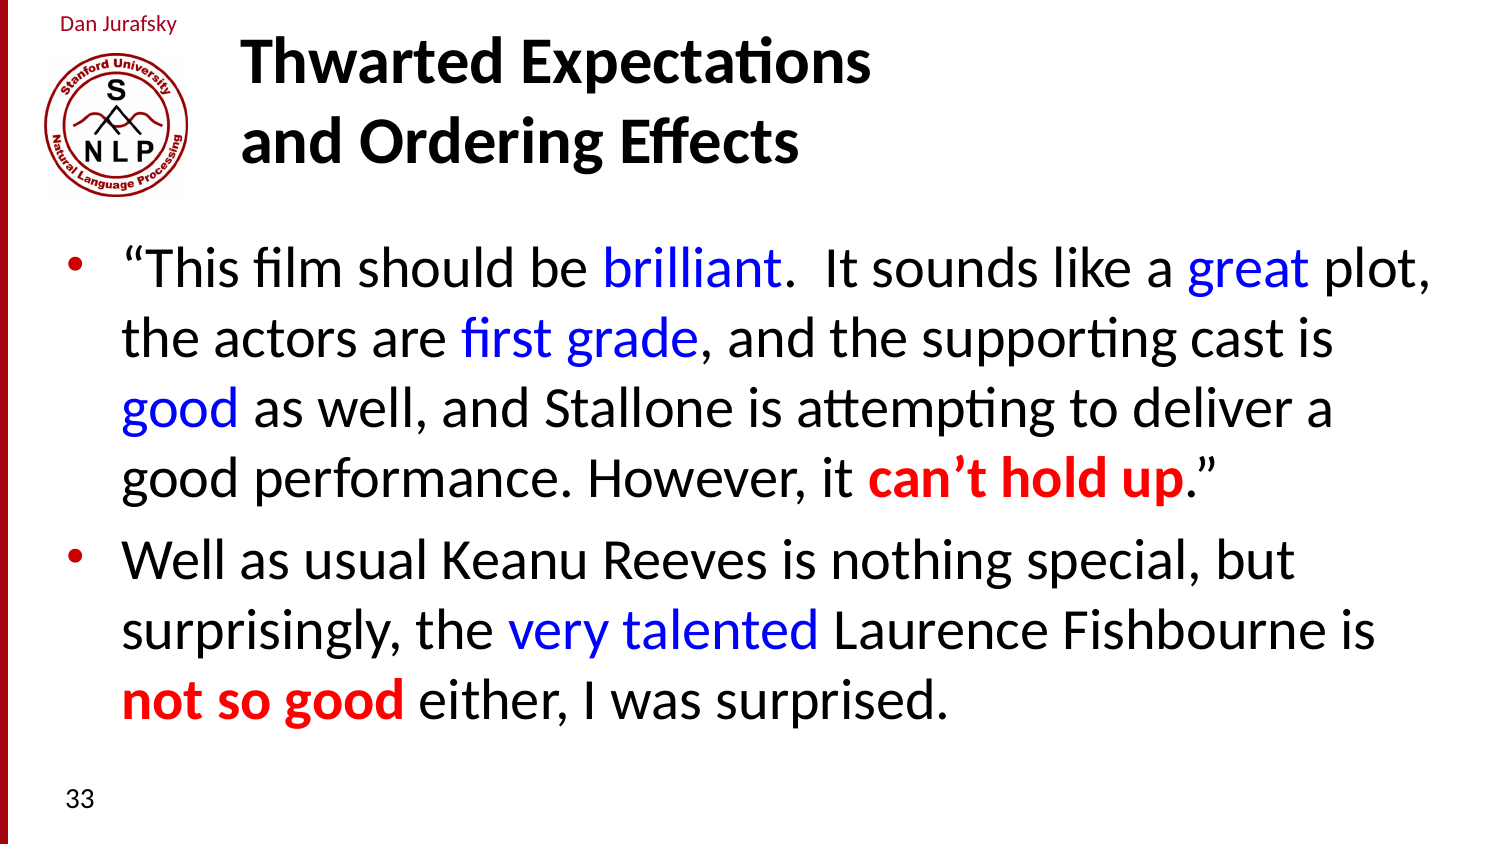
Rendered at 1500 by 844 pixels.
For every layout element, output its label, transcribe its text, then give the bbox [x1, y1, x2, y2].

title Thwarted Expectations and Ordering Effects [225, 62, 1450, 185]
picture [44, 53, 188, 197]
list “This film should be brilliant. It sounds like a great plot, the actors are first grade, and the supporting cast is good as well, and Stallone is attempting to deliver a good performance. However, it can’t hold up.” Well as usual Keanu Reeves is nothing special, but surprisingly, the very talented Laurence Fishbourne is not so good either, I was surprised. [50, 221, 1475, 769]
slide_number 33 [49, 771, 376, 829]
